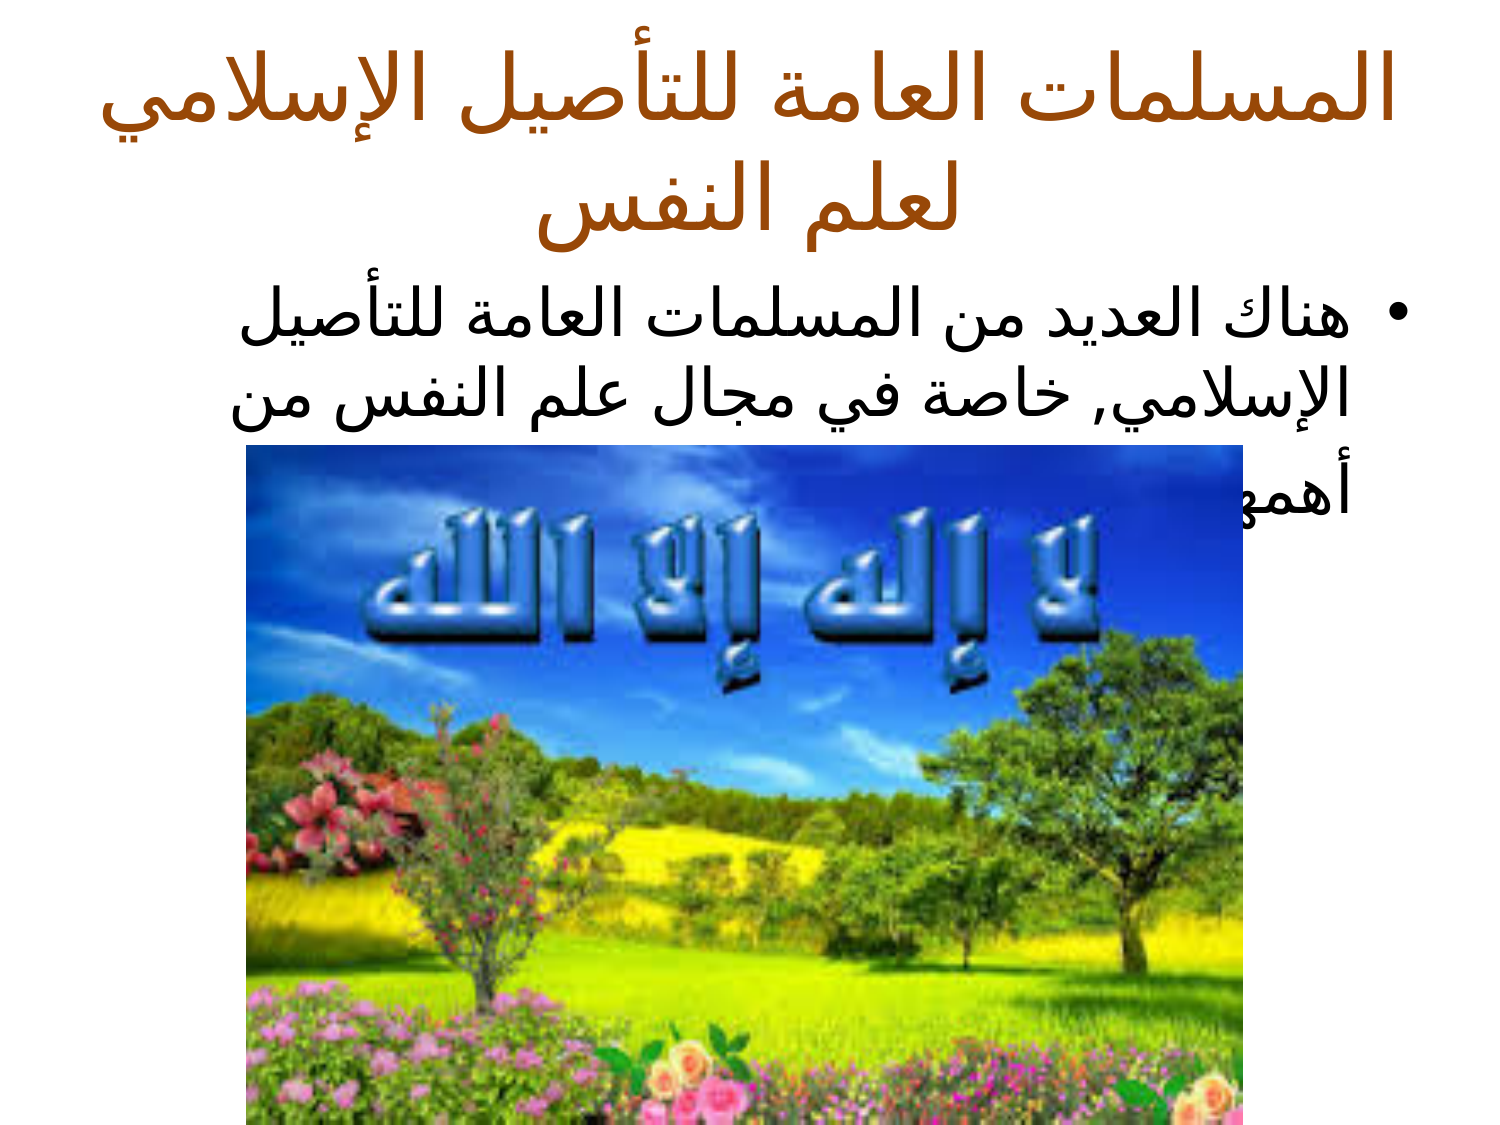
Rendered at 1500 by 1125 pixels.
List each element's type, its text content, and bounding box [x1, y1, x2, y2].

title المسلمات العامة للتأصيل الإسلامي لعلم النفس [75, 45, 1425, 233]
list هناك العديد من المسلمات العامة للتأصيل الإسلامي, خاصة في مجال علم النفس من أهمها : أولاً : التوحيد : [75, 262, 1425, 1125]
picture [245, 445, 1243, 1125]
